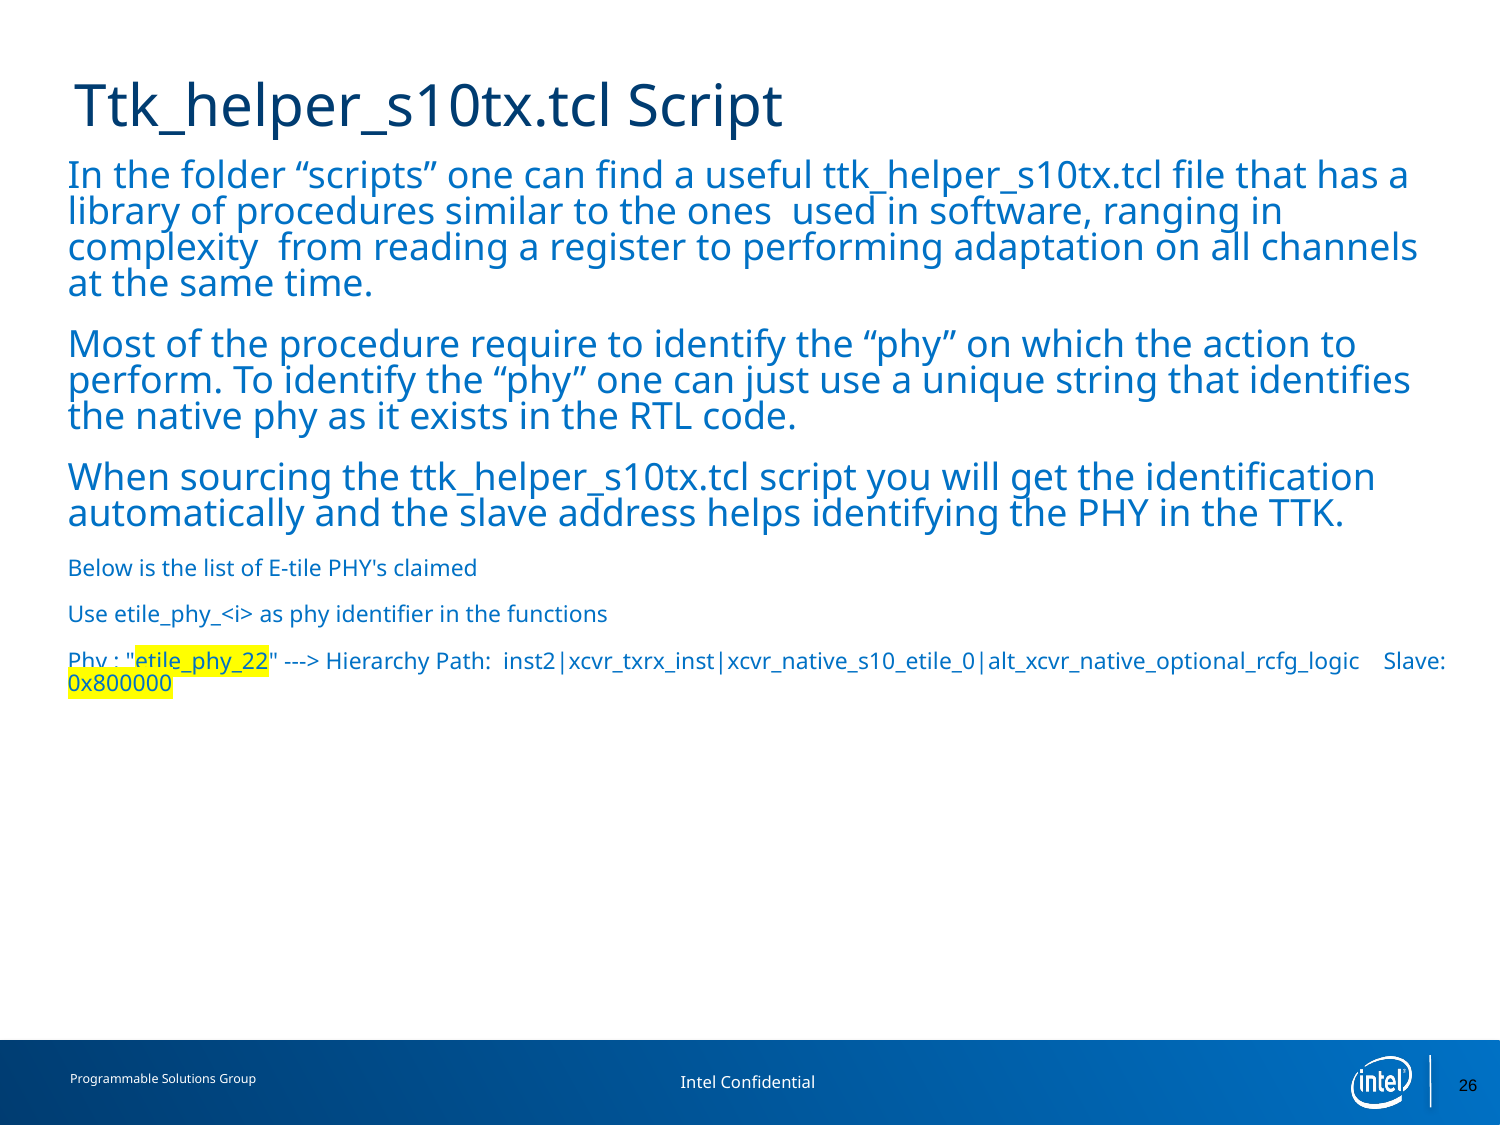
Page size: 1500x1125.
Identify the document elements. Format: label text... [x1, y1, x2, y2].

title Ttk_helper_s10tx.tcl Script [74, 67, 1425, 159]
slide_number 26 [1127, 1055, 1478, 1116]
list In the folder “scripts” one can find a useful ttk_helper_s10tx.tcl file that has a library of procedures similar to the ones used in software, ranging in complexity from reading a register to performing adaptation on all channels at the same time. Most of the procedure require to identify the “phy” on which the action to perform. To identify the “phy” one can just use a unique string that identifies the native phy as it exists in the RTL code. When sourcing the ttk_helper_s10tx.tcl script you will get the identification automatically and the slave address helps identifying the PHY in the TTK. Below is the list of E-tile PHY's claimed Use etile_phy_<i> as phy identifier in the functions Phy : "etile_phy_22" ---> Hierarchy Path: inst2|xcvr_txrx_inst|xcvr_native_s10_etile_0|alt_xcvr_native_optional_rcfg_logic Slave: 0x800000 [67, 159, 1463, 1033]
